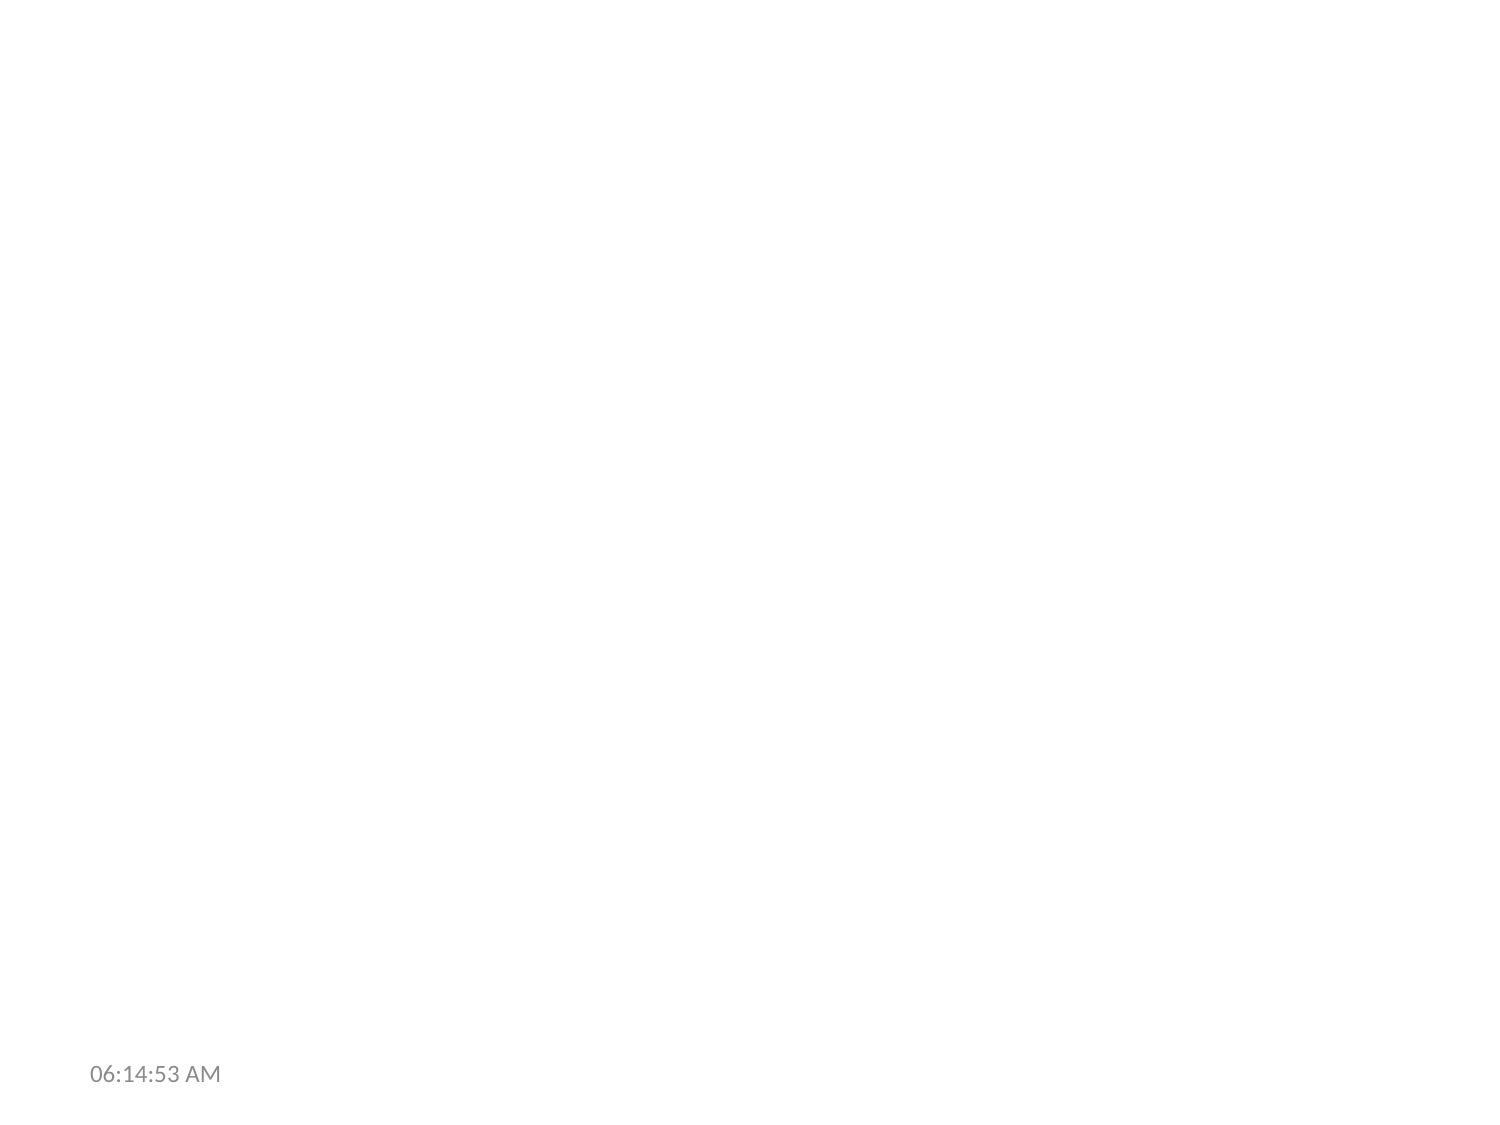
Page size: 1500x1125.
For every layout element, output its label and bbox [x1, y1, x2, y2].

slide_number [75, 1042, 425, 1103]
